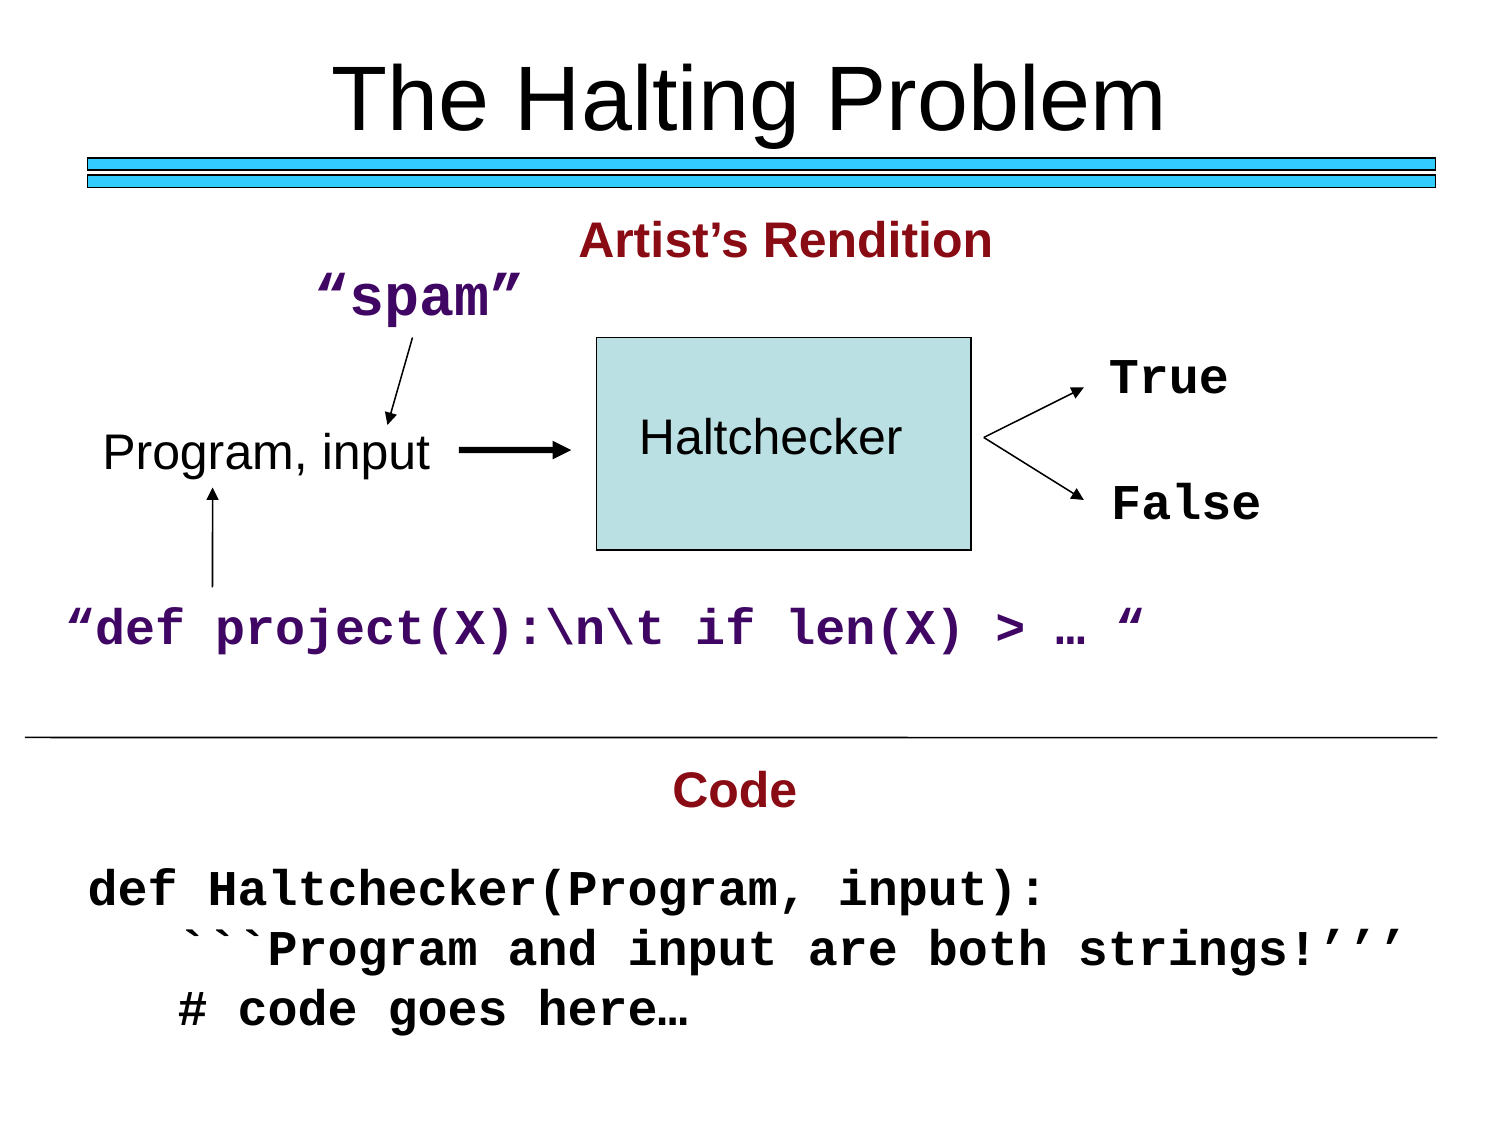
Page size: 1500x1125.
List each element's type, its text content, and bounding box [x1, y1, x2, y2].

text_box def Haltchecker(Program, input): ```Program and input are both strings!’’’ # code goes here… [72, 848, 1423, 1044]
text_box [983, 437, 1084, 500]
text_box “spam” [300, 249, 650, 335]
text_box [87, 157, 1436, 188]
text_box [206, 487, 219, 588]
text_box [984, 387, 1084, 437]
text_box [384, 337, 413, 425]
text_box Haltchecker [596, 337, 972, 550]
text_box Artist’s Rendition [563, 199, 1009, 275]
text_box True [1093, 335, 1244, 411]
text_box False [1096, 462, 1277, 538]
text_box [458, 443, 572, 457]
text_box Program, input [87, 412, 484, 488]
text_box “def project(X):\n\t if len(X) > … “ [50, 587, 1160, 663]
text_box Code [657, 749, 813, 825]
title The Halting Problem [112, 0, 1388, 156]
